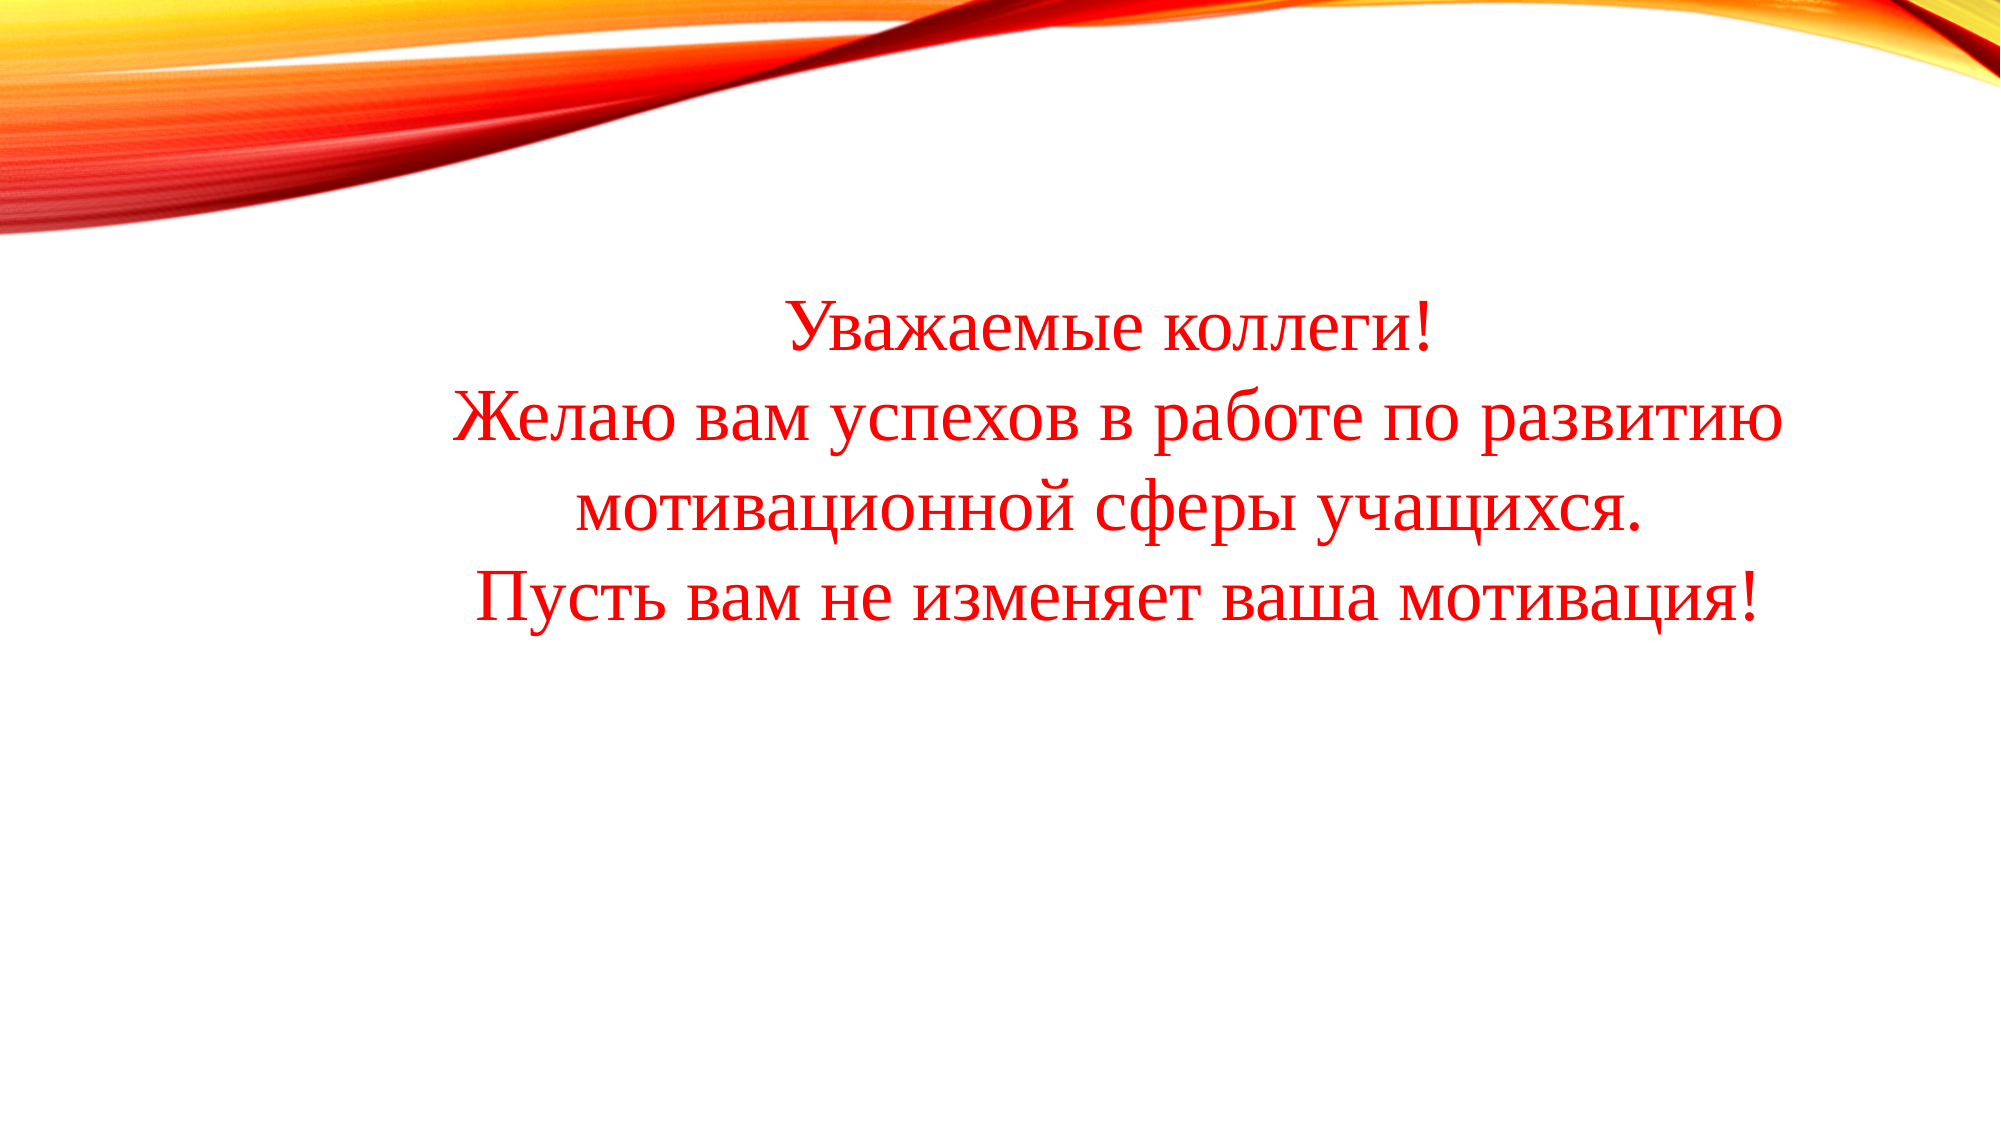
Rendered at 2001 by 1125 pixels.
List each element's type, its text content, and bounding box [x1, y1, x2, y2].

title Уважаемые коллеги! Желаю вам успехов в работе по развитию мотивационной сферы учащихся. Пусть вам не изменяет ваша мотивация! [365, 275, 1875, 592]
picture [0, 0, 2000, 237]
